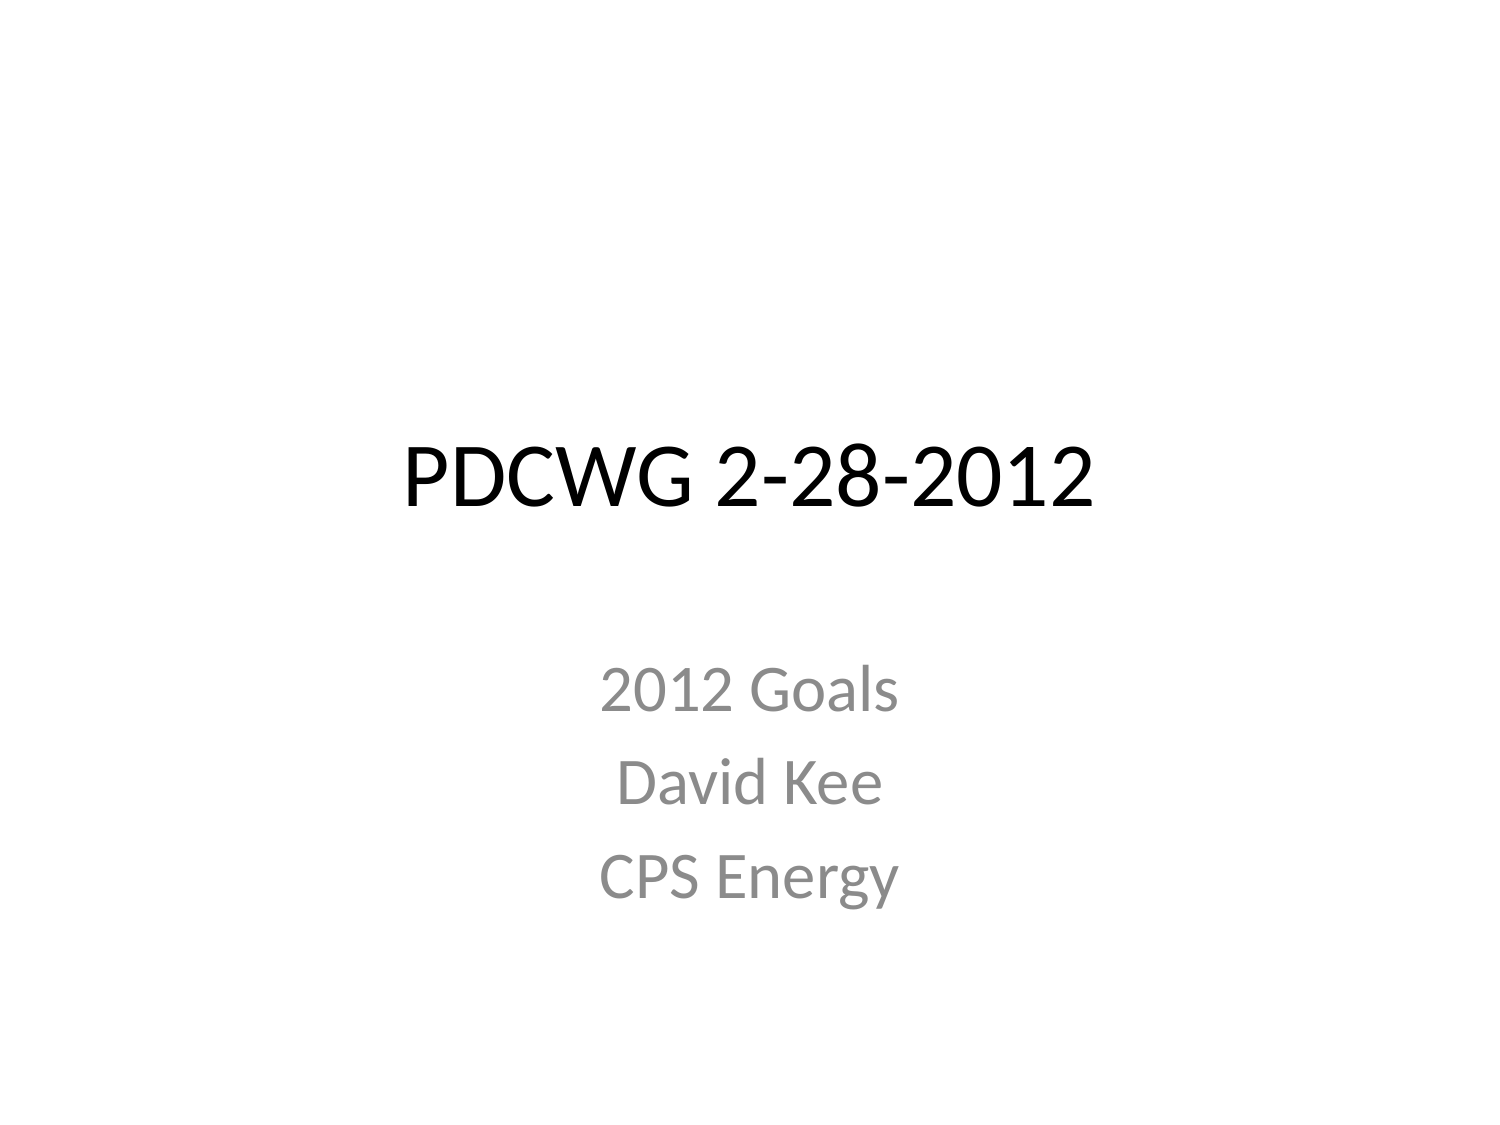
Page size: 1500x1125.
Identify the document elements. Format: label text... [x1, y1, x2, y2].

title PDCWG 2-28-2012 [112, 349, 1388, 591]
subtitle 2012 Goals David Kee CPS Energy [225, 637, 1275, 925]
